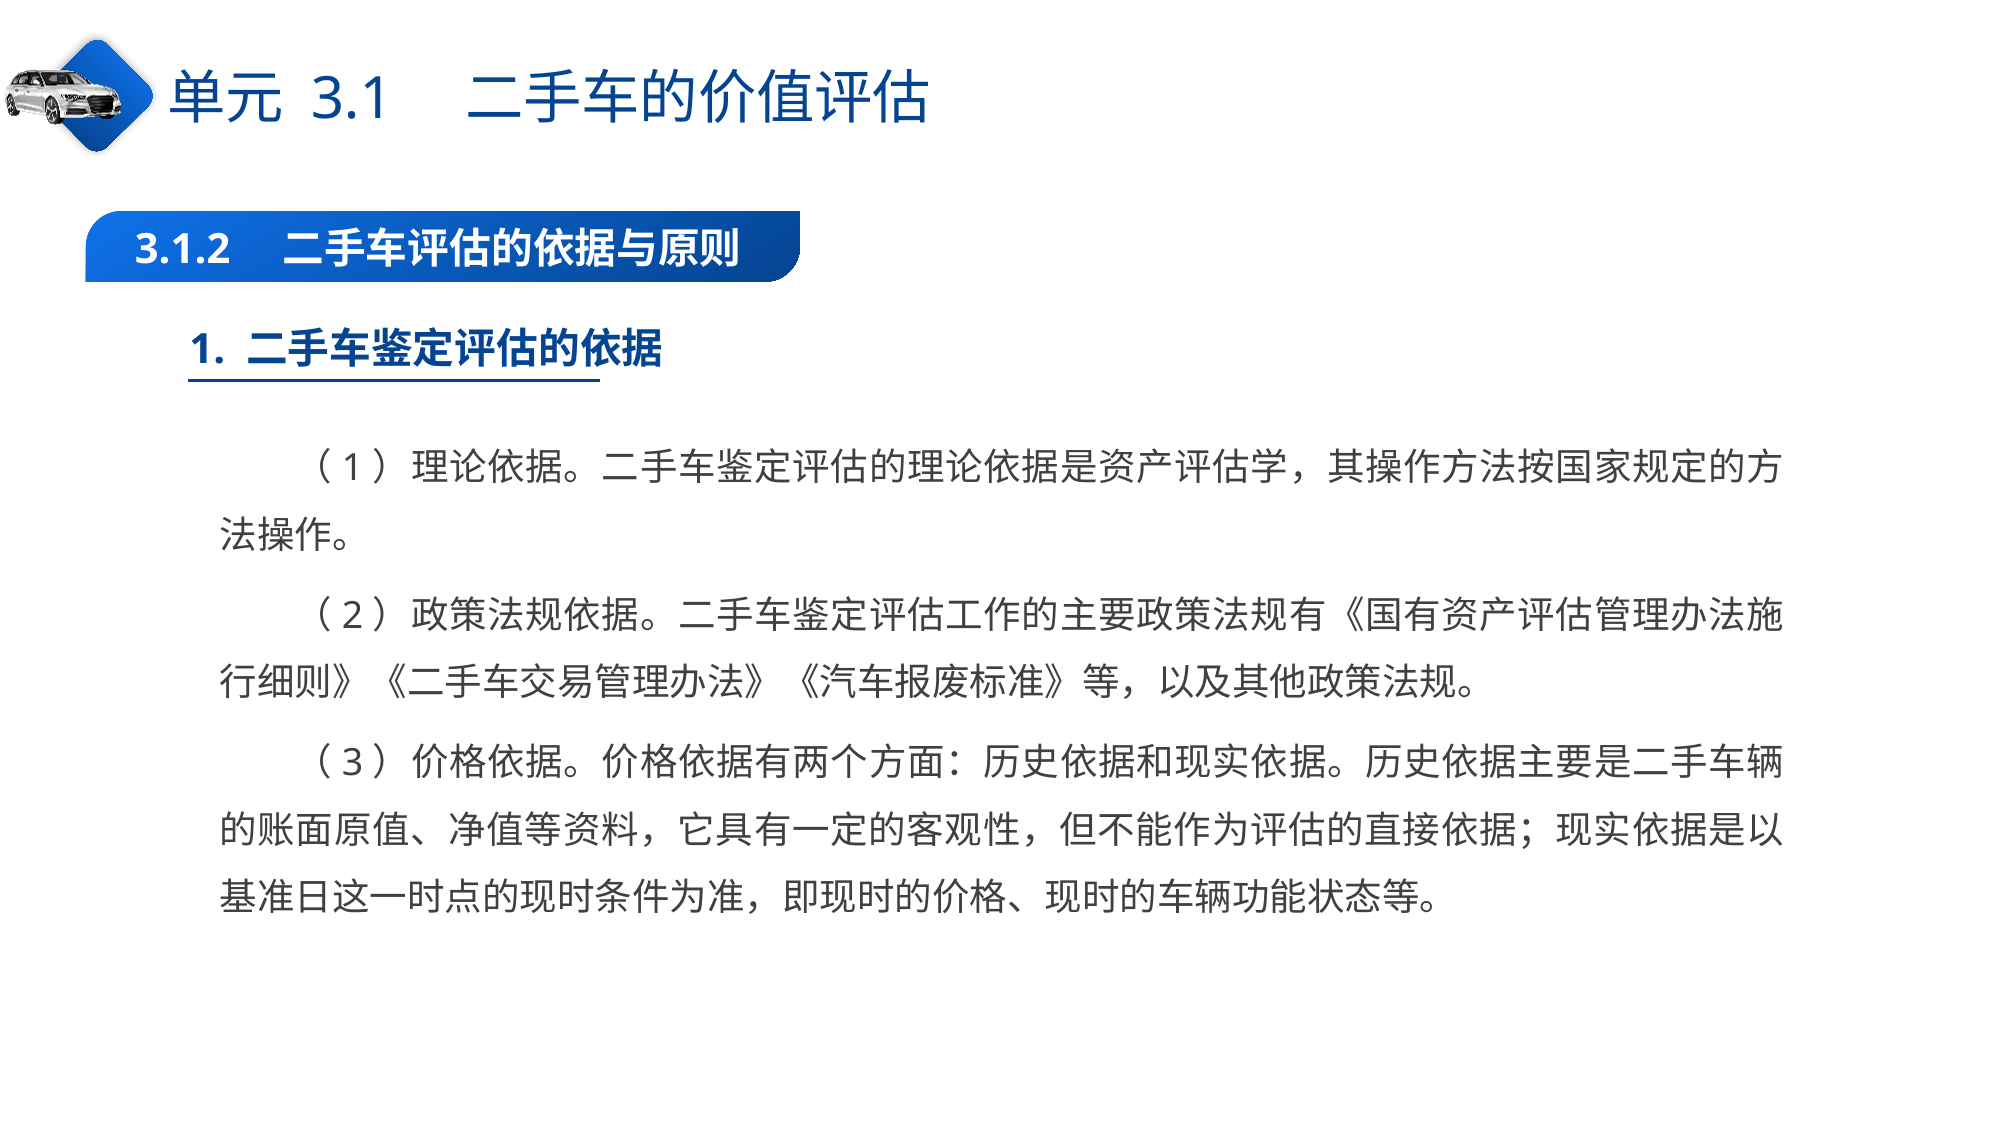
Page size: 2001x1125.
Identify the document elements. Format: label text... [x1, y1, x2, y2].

text_box 3.1.2 二手车评估的依据与原则 [84, 209, 801, 283]
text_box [174, 314, 1330, 381]
text_box 单元 3.1 二手车的价值评估 [152, 52, 946, 138]
picture [0, 31, 125, 157]
text_box （1）理论依据。二手车鉴定评估的理论依据是资产评估学，其操作方法按国家规定的方法操作。 （2）政策法规依据。二手车鉴定评估工作的主要政策法规有《国有资产评估管理办法施行细则》《二手车交易管理办法》《汽车报废标准》等，以及其他政策法规。 （3）价格依据。价格依据有两个方面：历史依据和现实依据。历史依据主要是二手车辆的账面原值、净值等资料，它具有一定的客观性，但不能作为评估的直接依据；现实依据是以基准日这一时点的现时条件为准，即现时的价格、现时的车辆功能状态等。 [204, 413, 1800, 926]
